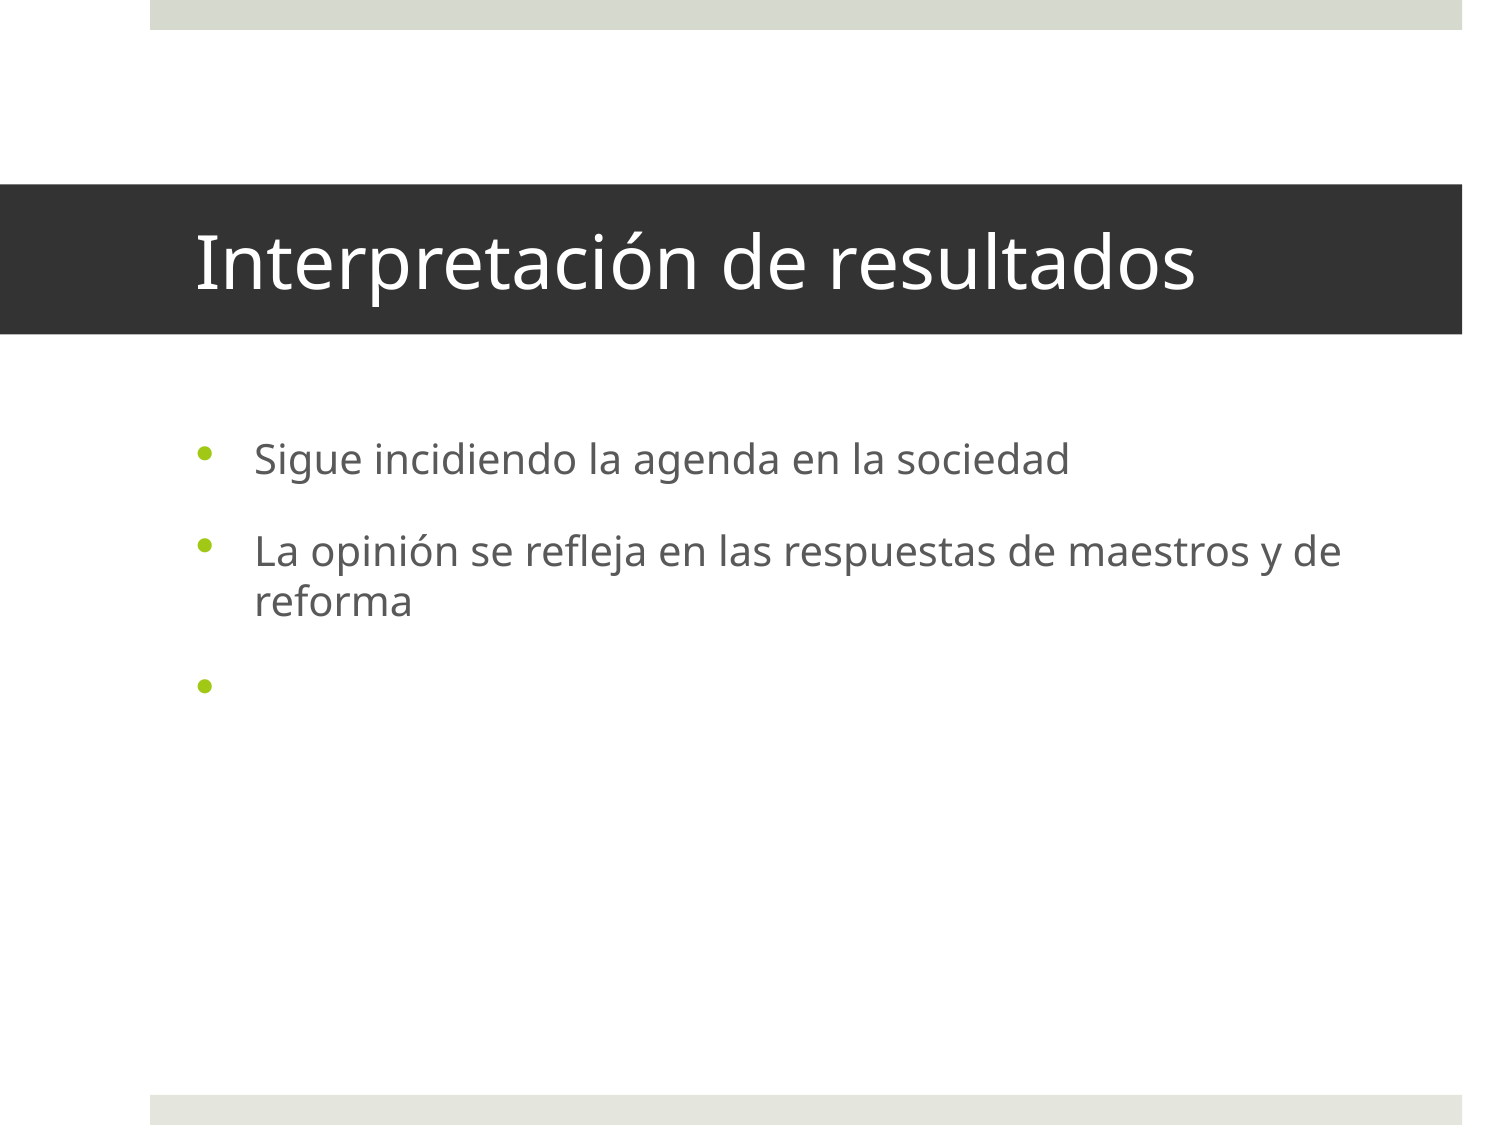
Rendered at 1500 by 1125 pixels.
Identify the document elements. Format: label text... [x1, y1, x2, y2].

title Interpretación de resultados [0, 184, 1463, 335]
list Sigue incidiendo la agenda en la sociedad La opinión se refleja en las respuestas de maestros y de reforma [182, 425, 1432, 1028]
